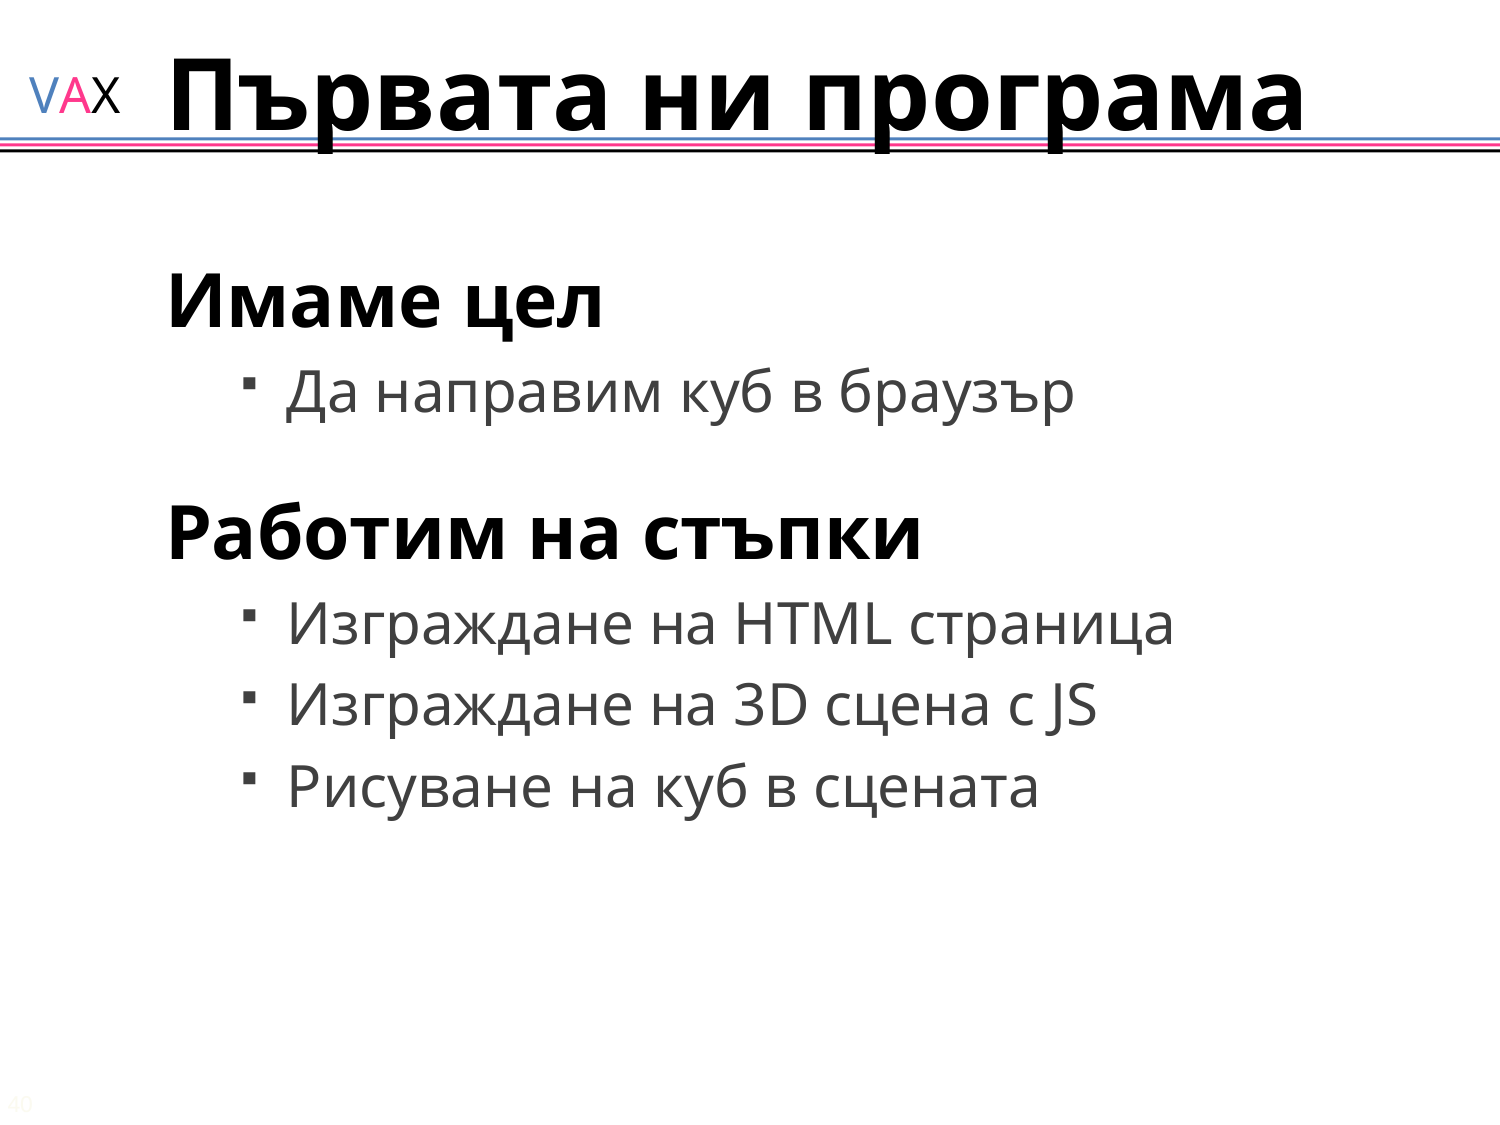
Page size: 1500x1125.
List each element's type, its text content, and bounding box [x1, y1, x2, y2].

list Имаме цел Да направим куб в браузър Работим на стъпки Изграждане на HTML страница Изграждане на 3D сцена с JS Рисуване на куб в сцената [150, 200, 1488, 1113]
title Първата ни програма [0, 37, 1500, 144]
